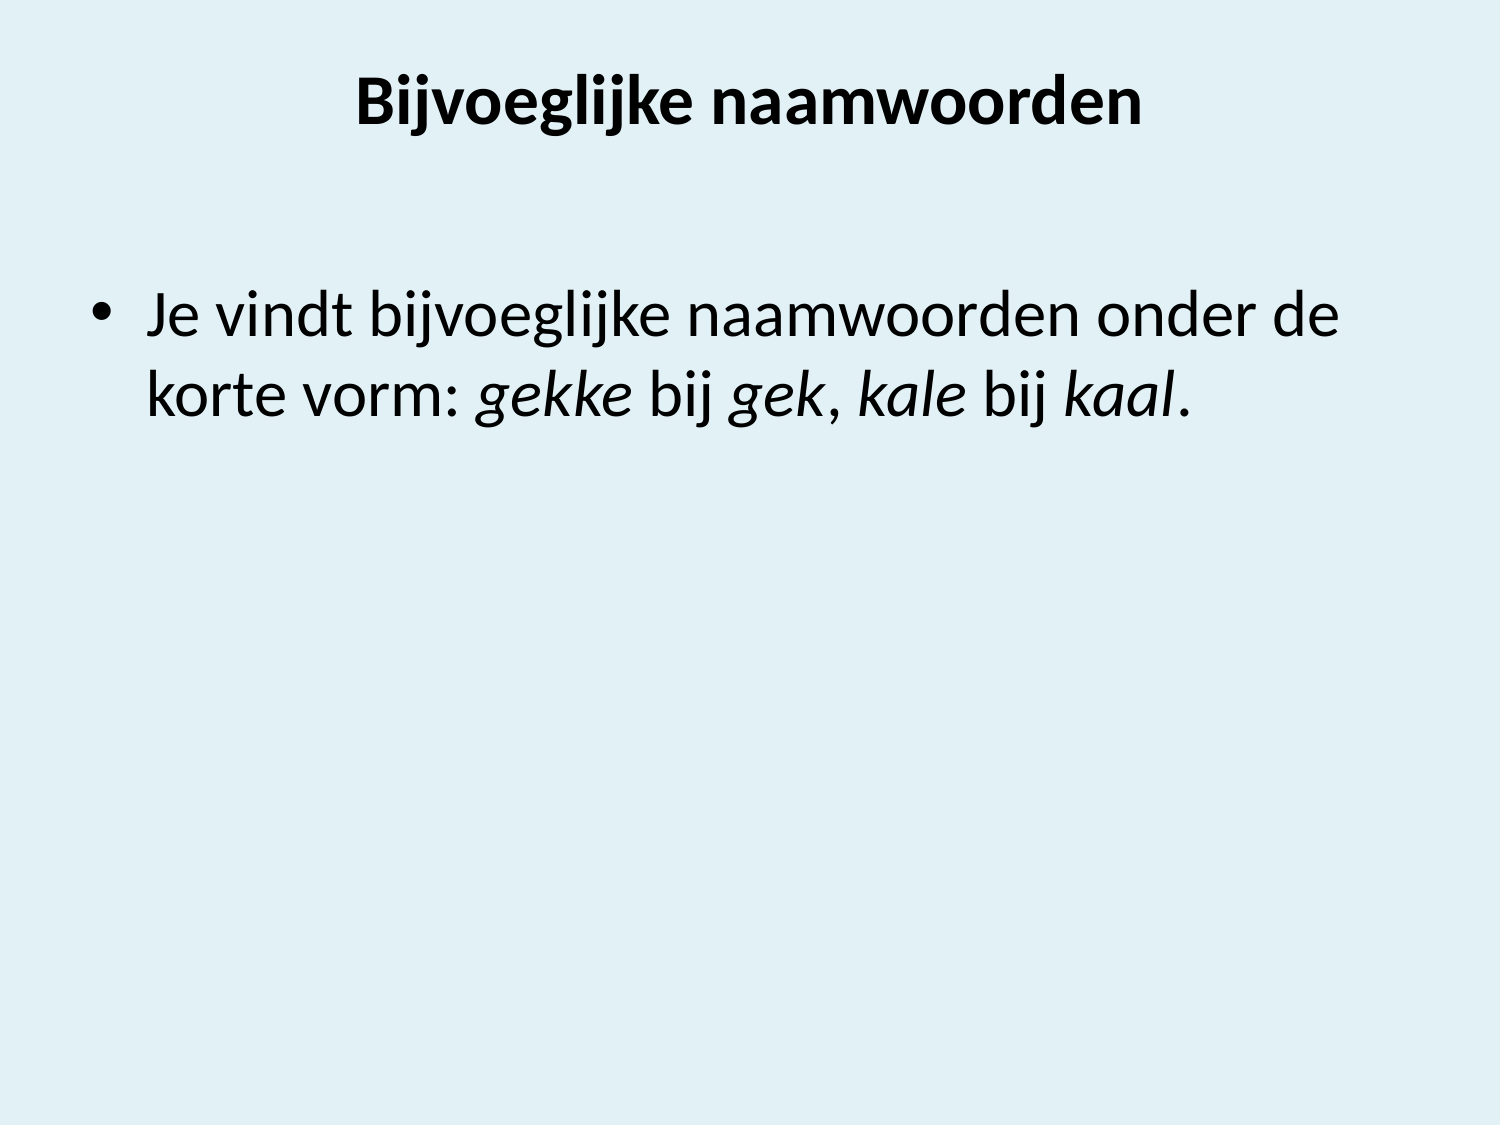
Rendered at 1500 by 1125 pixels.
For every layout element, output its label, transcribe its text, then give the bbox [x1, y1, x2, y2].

list Je vindt bijvoeglijke naamwoorden onder de korte vorm: gekke bij gek, kale bij kaal. [75, 262, 1425, 1005]
title Bijvoeglijke naamwoorden [75, 45, 1425, 233]
